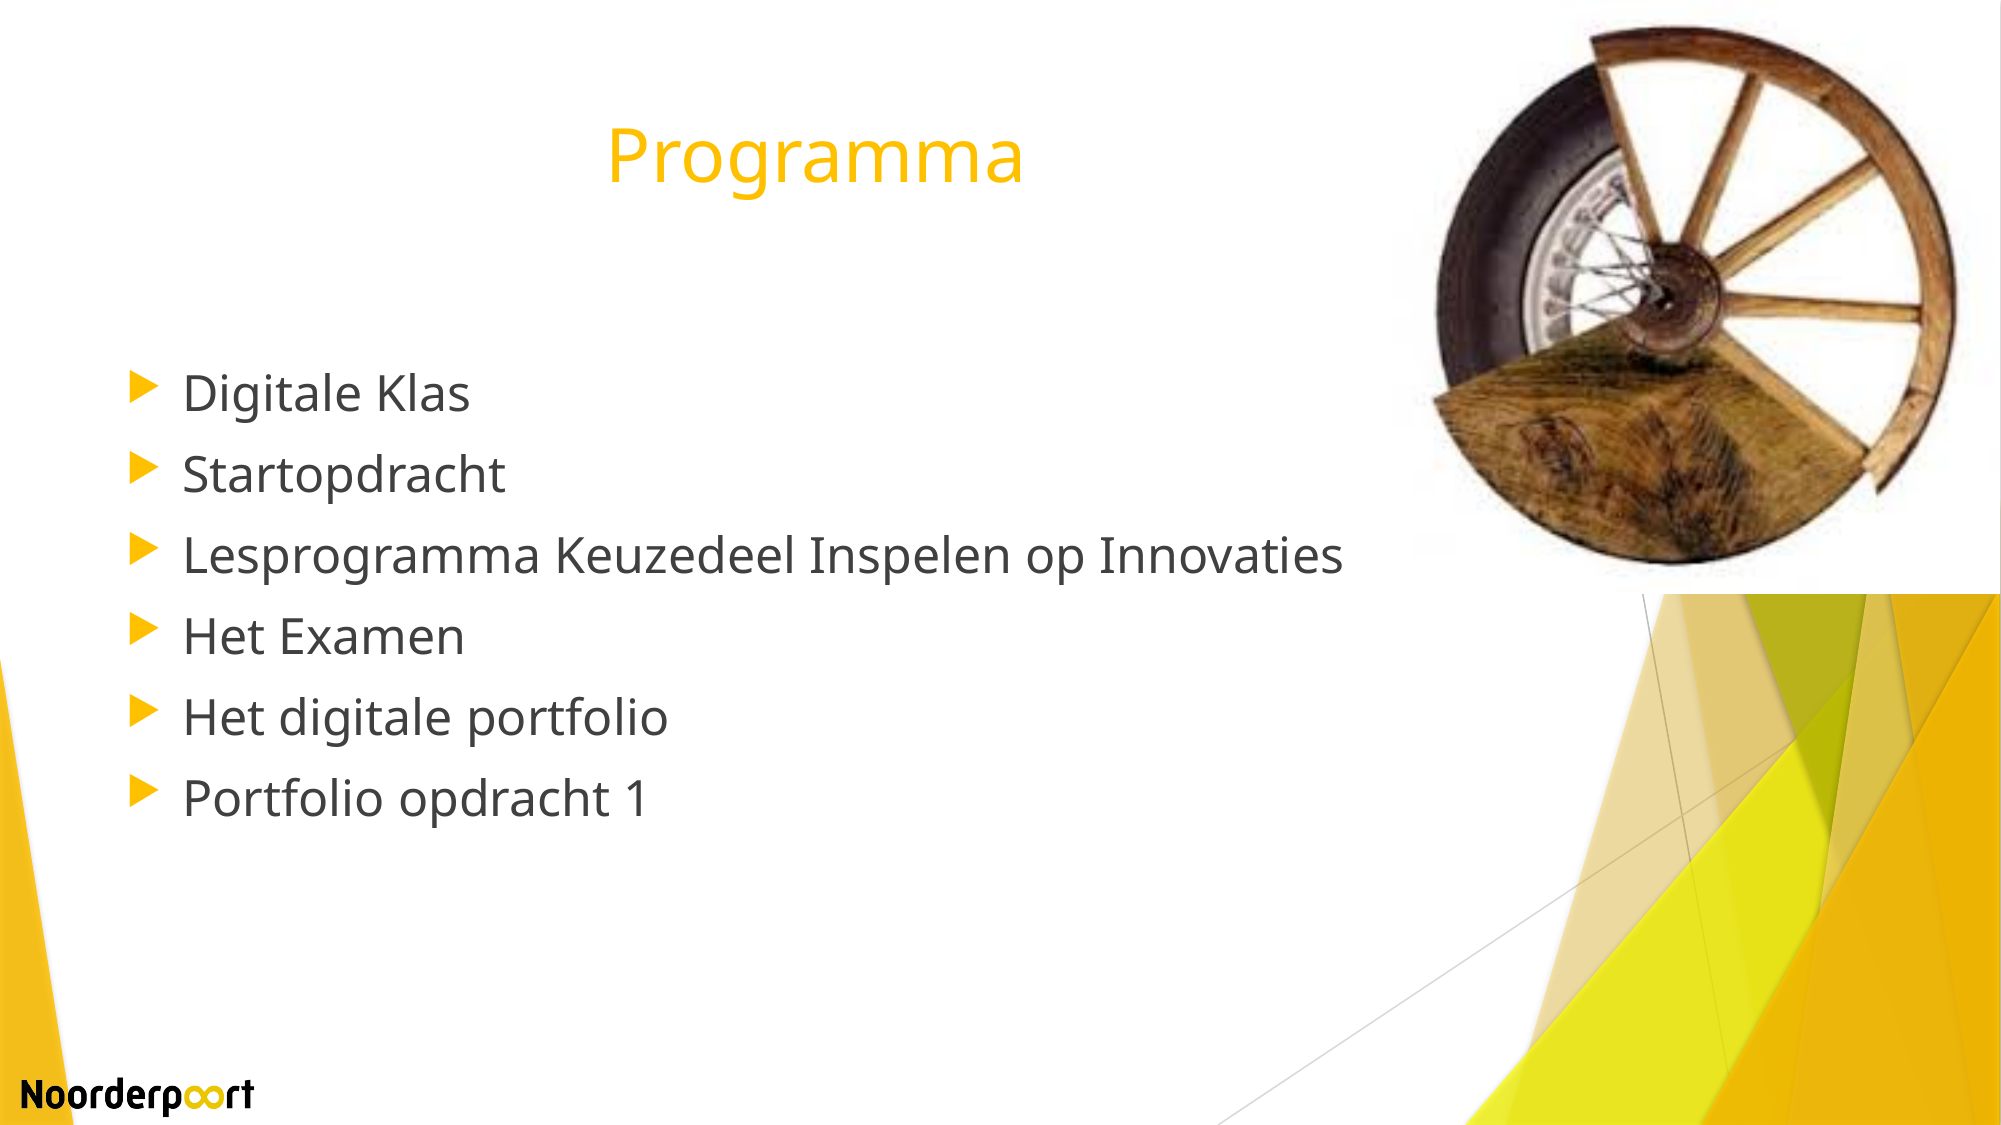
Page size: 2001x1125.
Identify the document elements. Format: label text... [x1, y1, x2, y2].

picture [19, 1075, 255, 1119]
title Programma [111, 99, 1387, 317]
picture [1392, 0, 2000, 595]
list Digitale Klas Startopdracht Lesprogramma Keuzedeel Inspelen op Innovaties Het Examen Het digitale portfolio Portfolio opdracht 1 [111, 354, 1522, 992]
